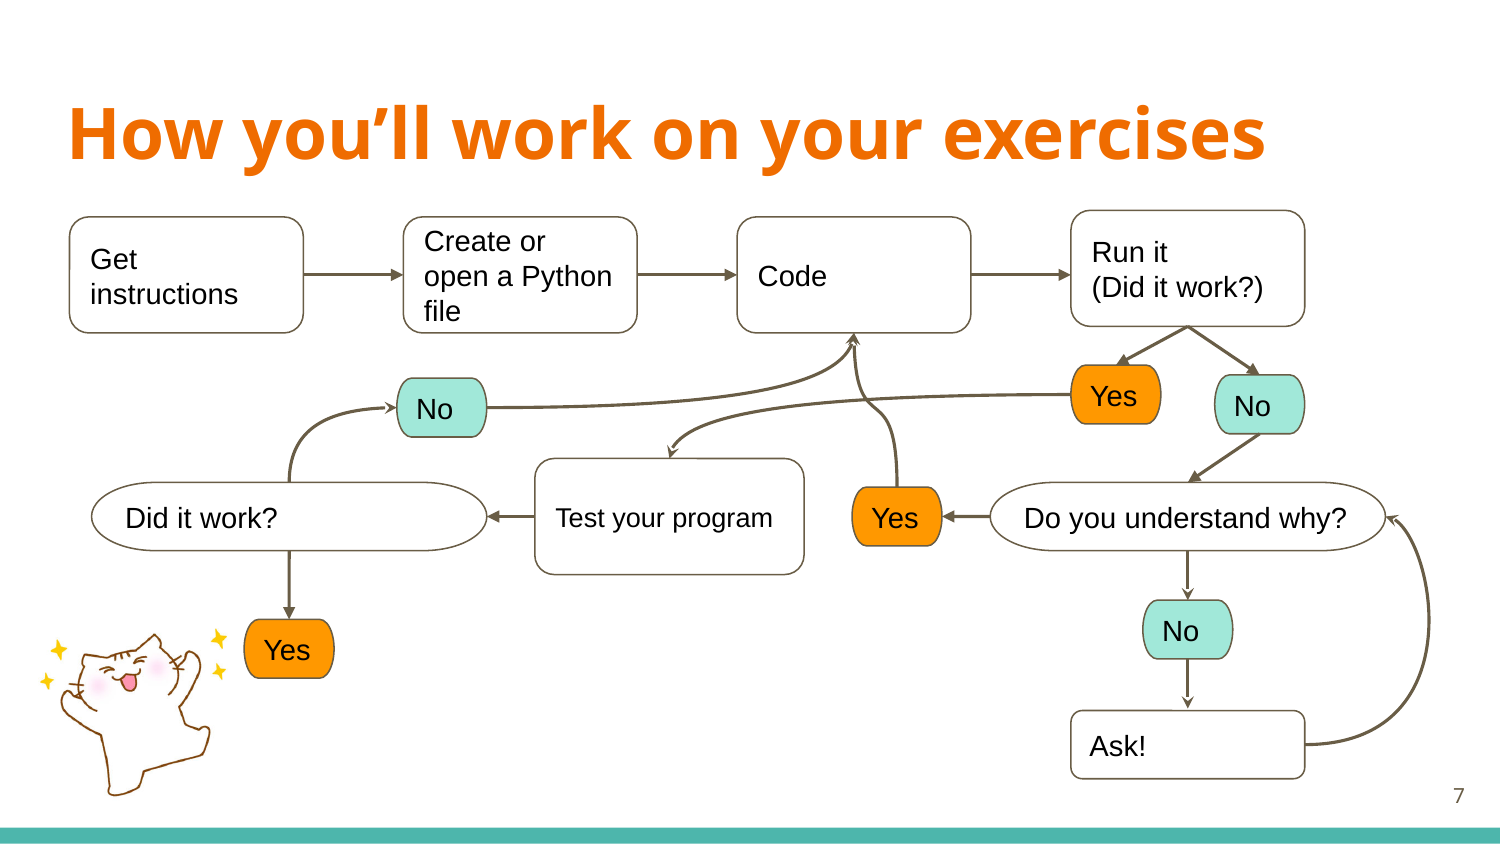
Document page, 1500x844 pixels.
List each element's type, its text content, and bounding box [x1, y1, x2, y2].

text_box No [1142, 600, 1233, 659]
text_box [798, 388, 953, 432]
text_box Yes [852, 487, 942, 546]
text_box Get instructions [69, 216, 304, 333]
text_box Did it work? [91, 482, 487, 551]
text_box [486, 332, 855, 408]
slide_number ‹#› [1389, 764, 1480, 830]
text_box No [1214, 374, 1305, 434]
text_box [1115, 326, 1189, 366]
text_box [1304, 516, 1386, 745]
text_box Ask! [1070, 710, 1305, 779]
text_box Code [737, 216, 971, 333]
text_box Run it (Did it work?) [1070, 210, 1305, 327]
text_box Do you understand why? [990, 482, 1386, 551]
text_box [1187, 326, 1260, 376]
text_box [669, 394, 1072, 459]
text_box Create or open a Python file [403, 216, 638, 333]
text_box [305, 390, 381, 500]
title How you’ll work on your exercises [51, 72, 1449, 189]
text_box Yes [263, 619, 335, 679]
picture [11, 619, 262, 807]
text_box Test your program [534, 458, 805, 575]
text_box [1187, 433, 1260, 483]
text_box Yes [1070, 365, 1161, 424]
text_box No [396, 378, 487, 438]
